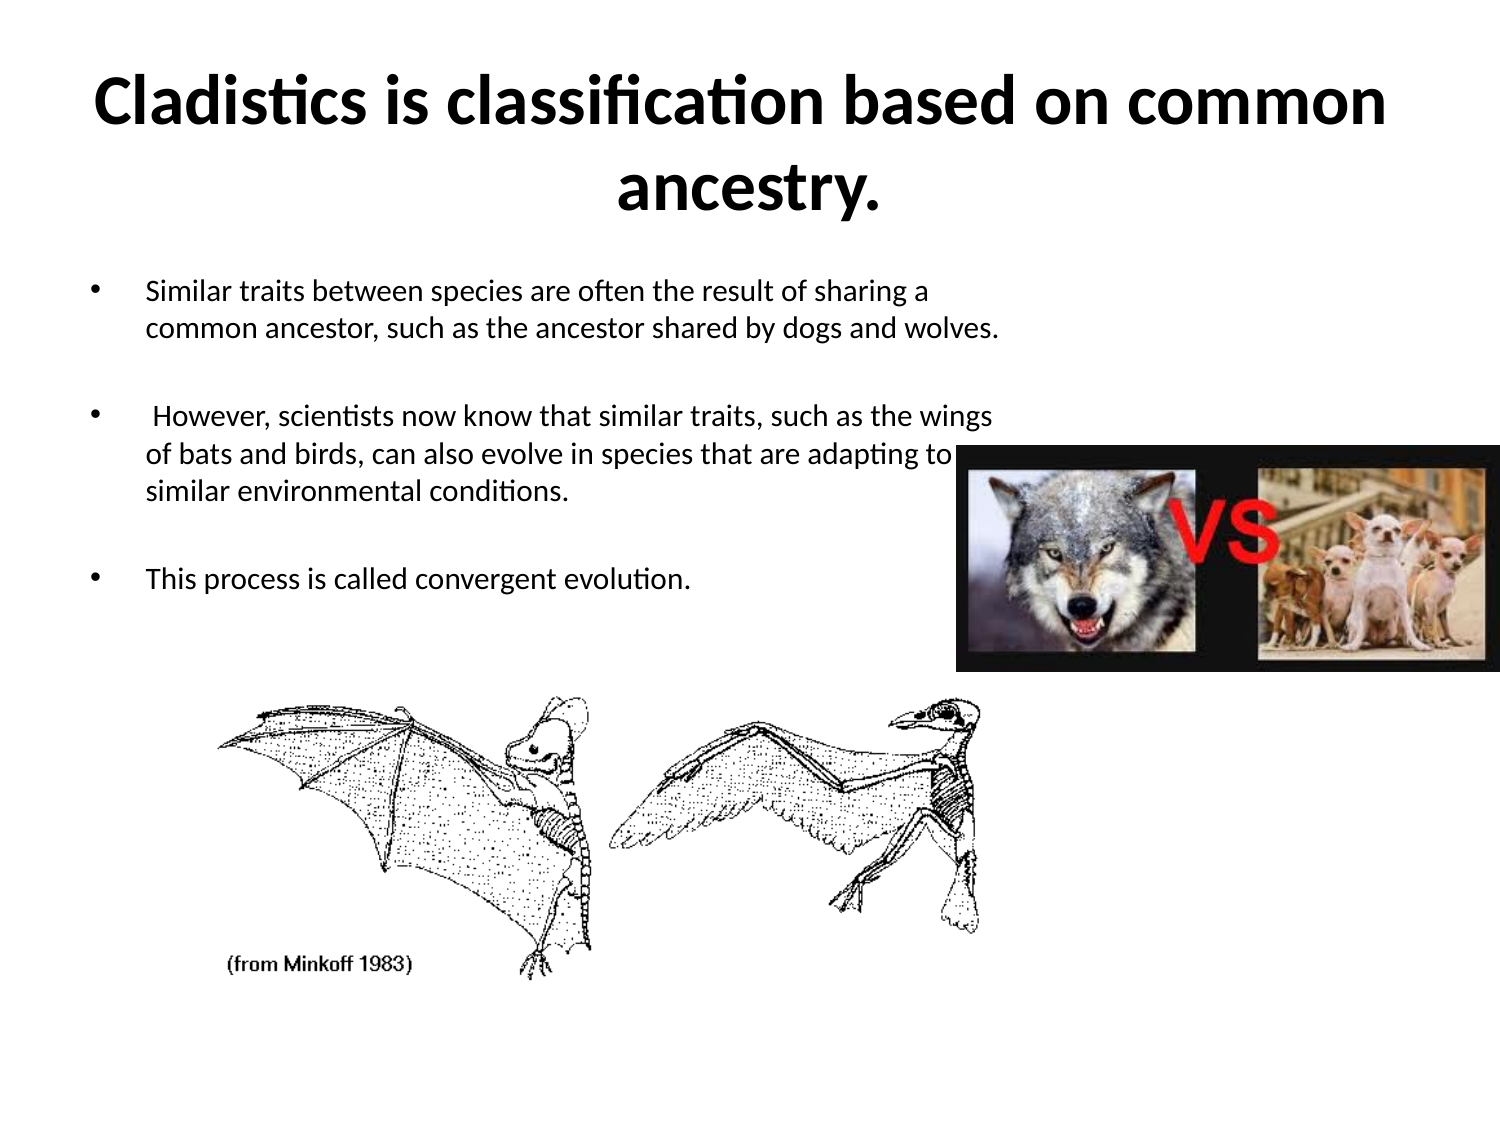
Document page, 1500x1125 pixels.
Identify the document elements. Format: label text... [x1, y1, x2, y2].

picture [210, 676, 997, 997]
picture [955, 445, 1500, 673]
title Cladistics is classification based on common ancestry. [75, 45, 1425, 233]
list Similar traits between species are often the result of sharing a common ancestor, such as the ancestor shared by dogs and wolves. However, scientists now know that similar traits, such as the wings of bats and birds, can also evolve in species that are adapting to similar environmental conditions. This process is called convergent evolution. [75, 262, 1020, 750]
